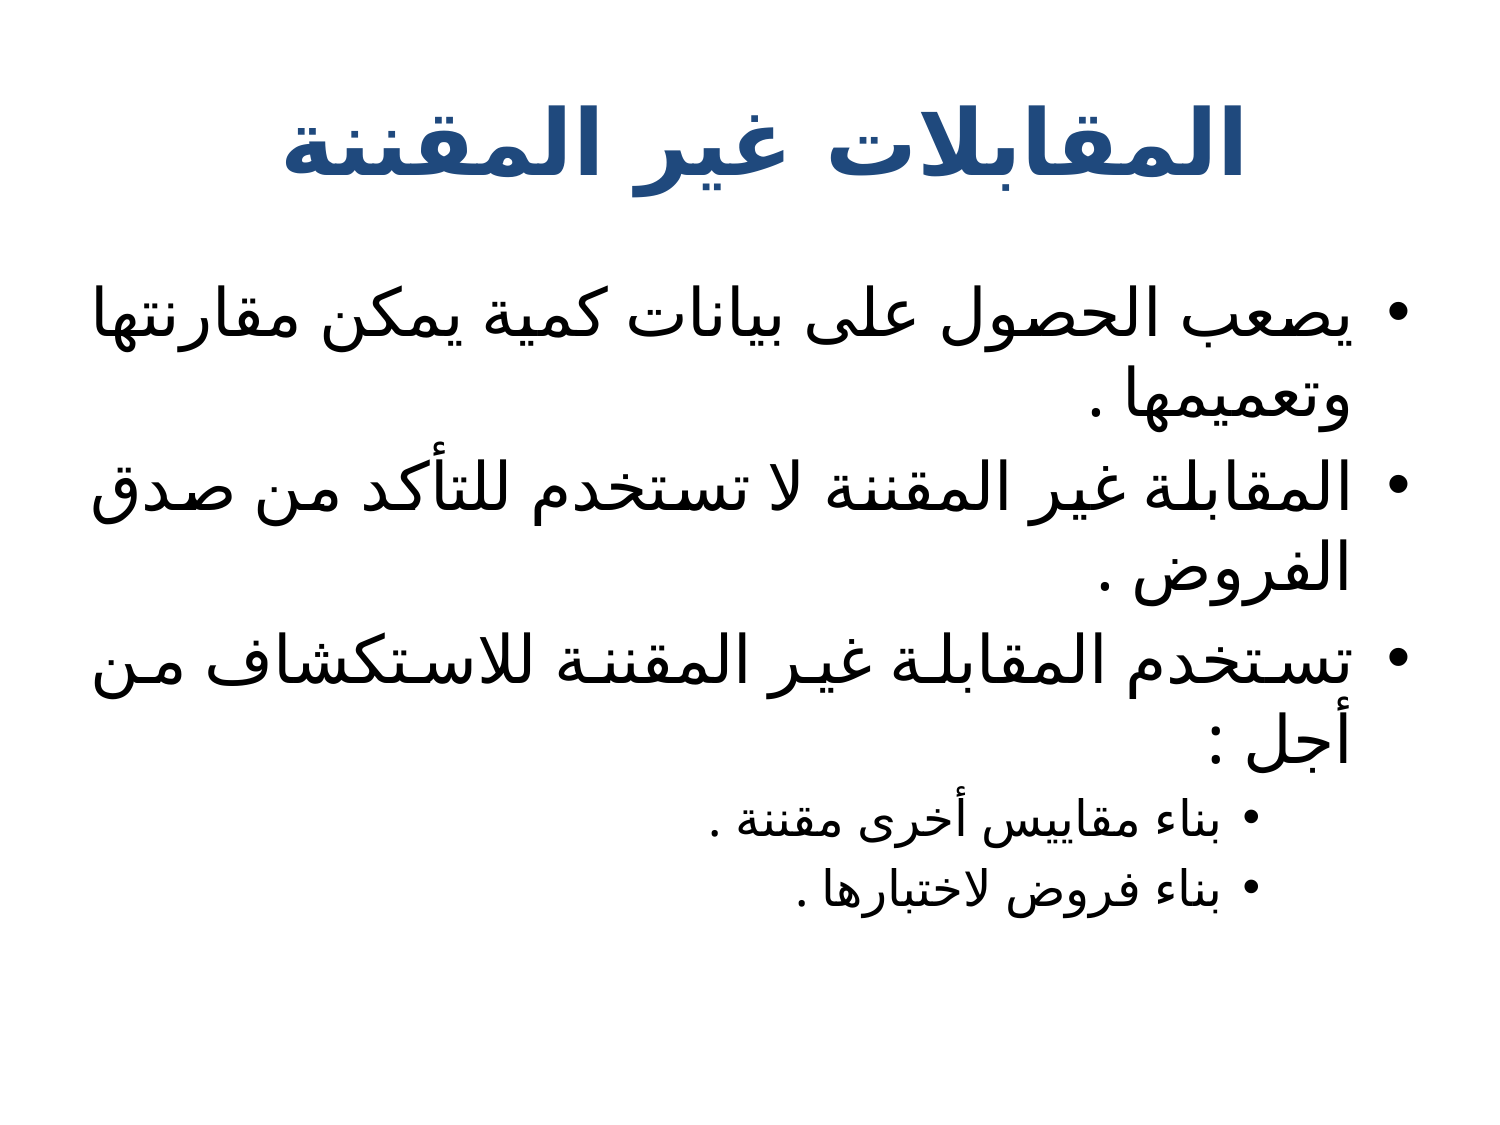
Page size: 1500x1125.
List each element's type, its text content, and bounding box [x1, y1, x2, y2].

title المقابلات غير المقننة [75, 45, 1425, 233]
list يصعب الحصول على بيانات كمية يمكن مقارنتها وتعميمها . المقابلة غير المقننة لا تستخدم للتأكد من صدق الفروض . تستخدم المقابلة غير المقننة للاستكشاف من أجل : بناء مقاييس أخرى مقننة . بناء فروض لاختبارها . [75, 262, 1425, 1005]
